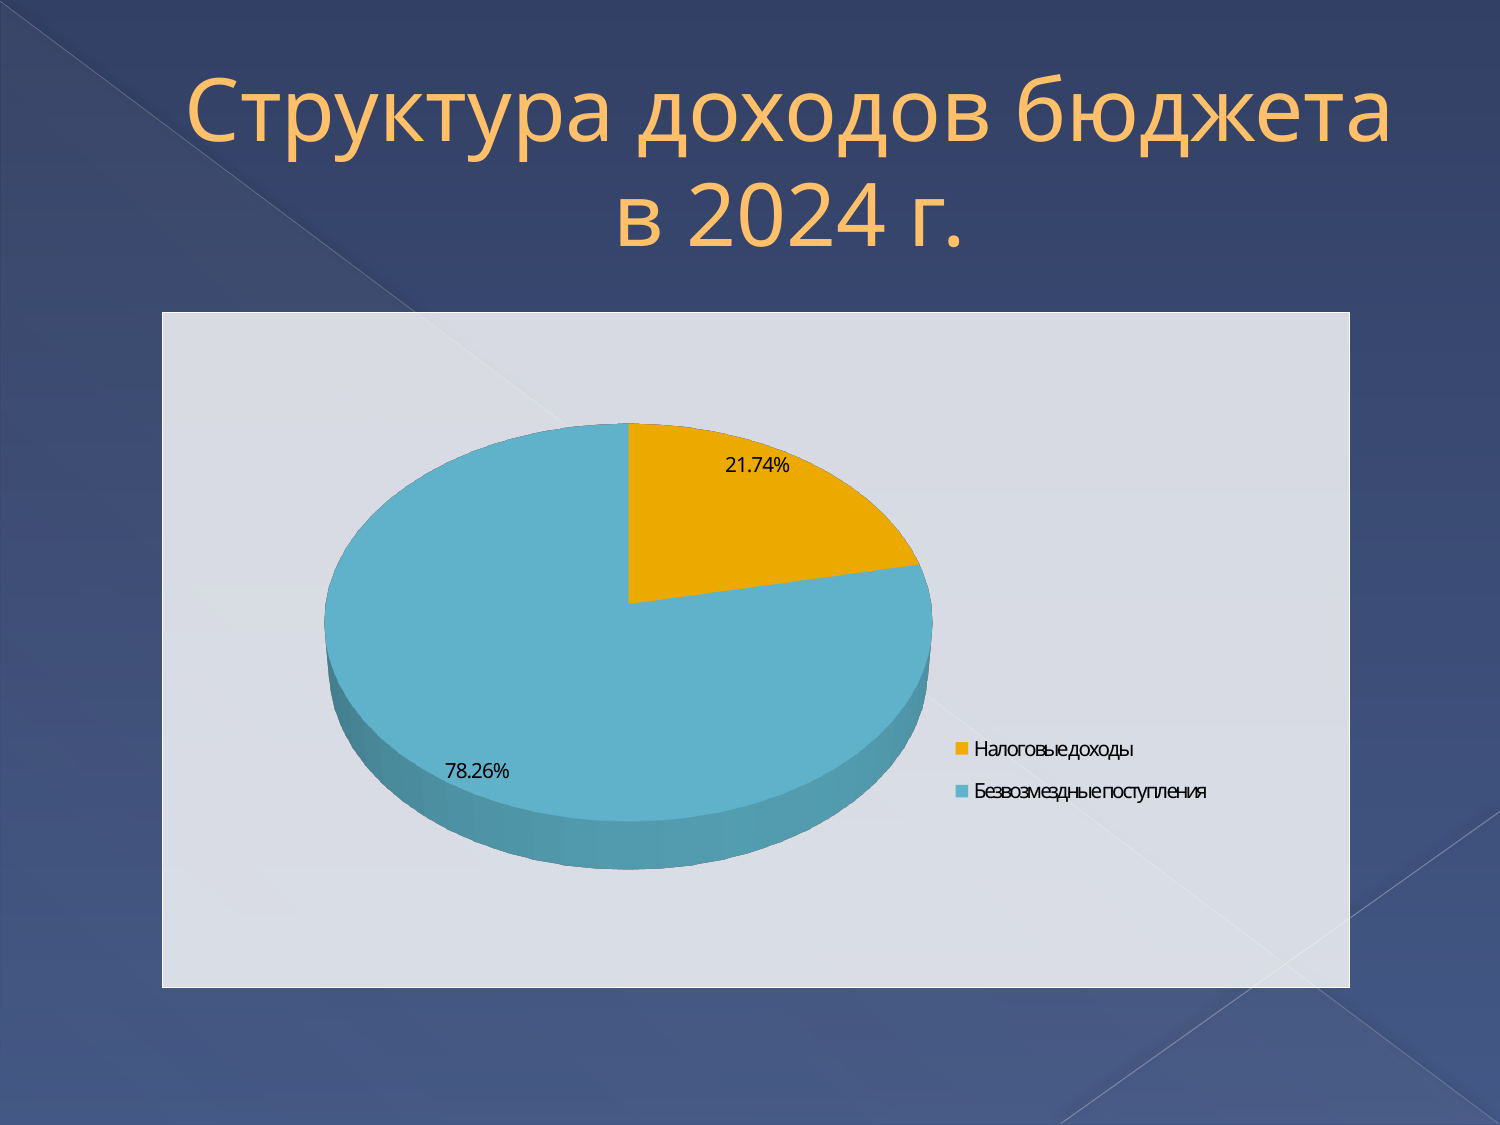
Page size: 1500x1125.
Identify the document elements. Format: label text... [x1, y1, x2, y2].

chart [162, 312, 1351, 988]
title Структура доходов бюджета в 2024 г. [75, 43, 1425, 274]
